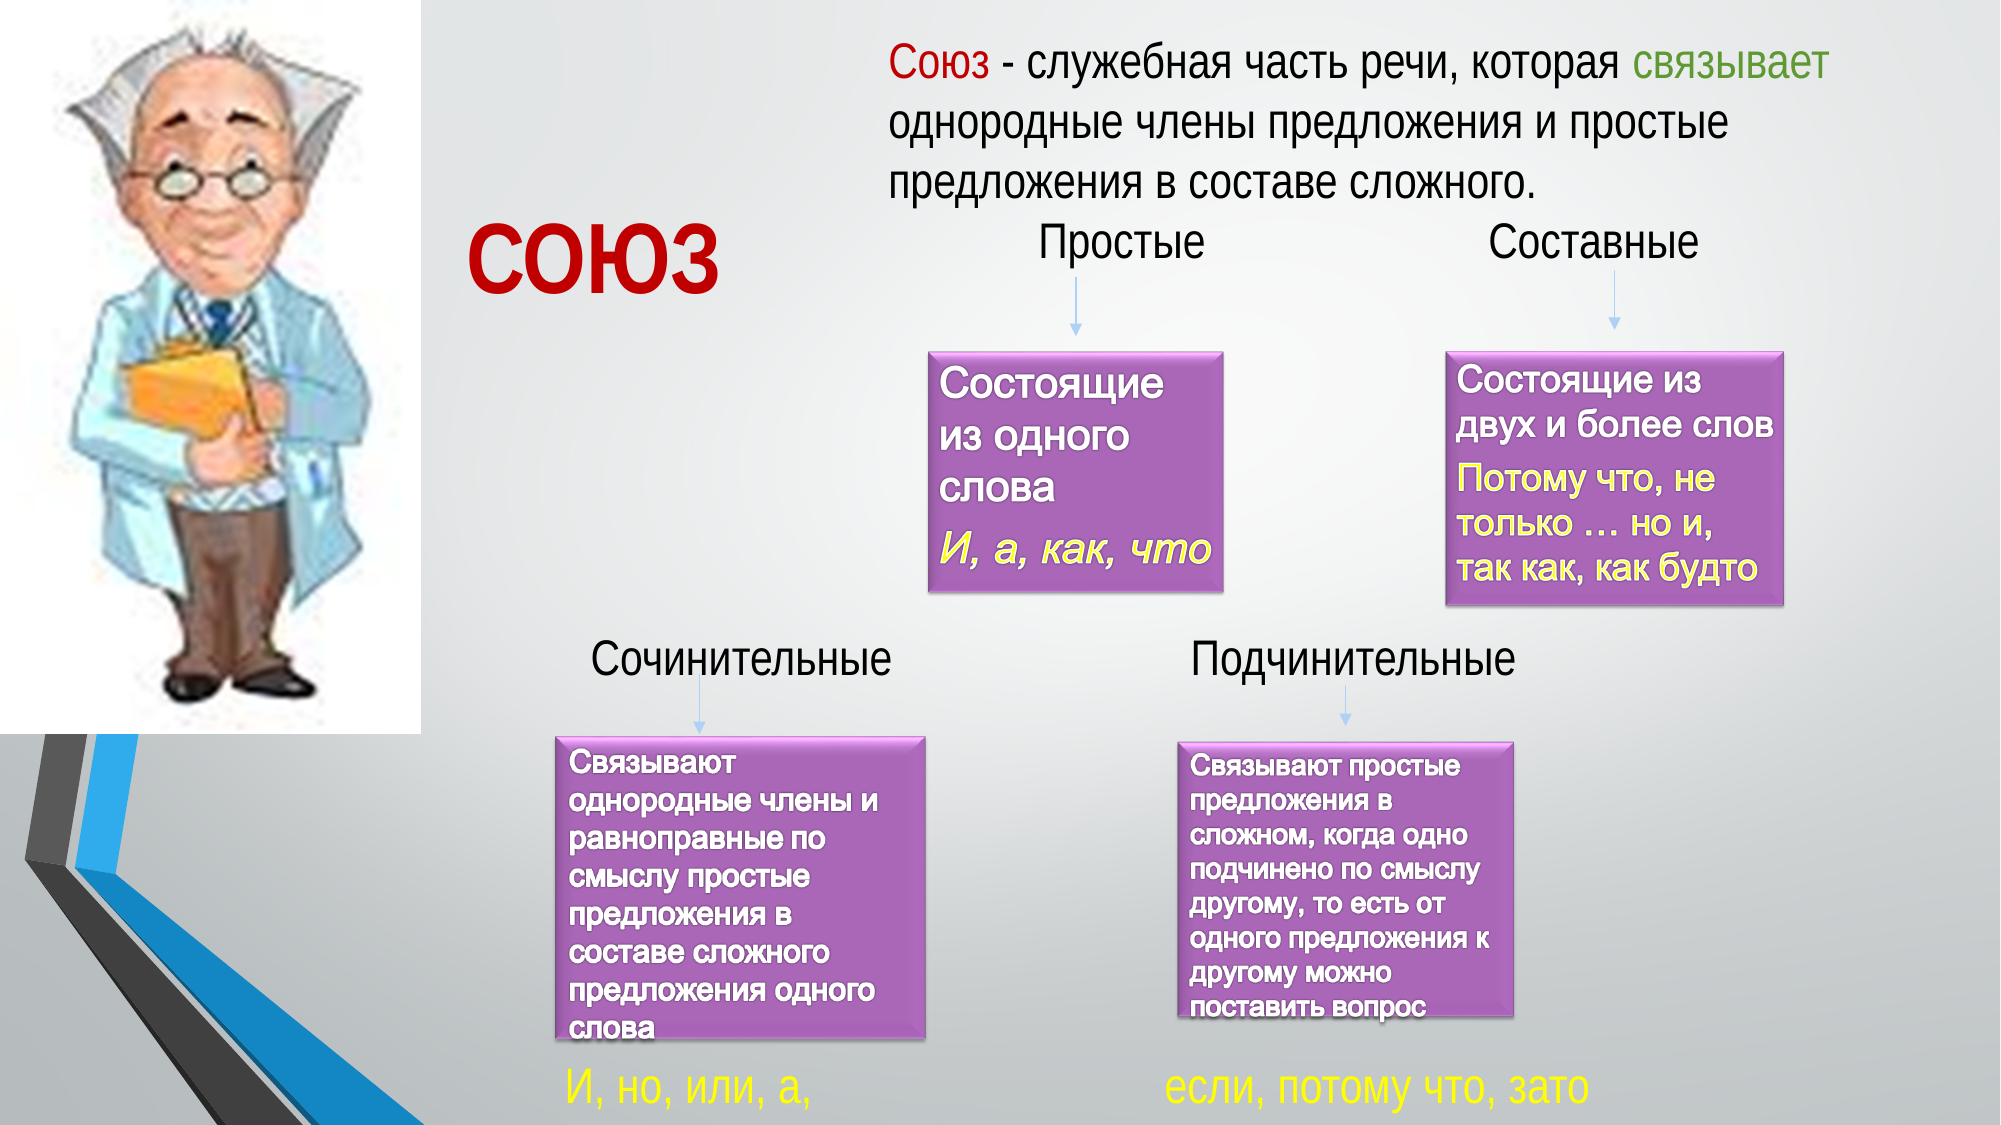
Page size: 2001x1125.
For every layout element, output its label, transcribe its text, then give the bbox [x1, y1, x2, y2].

title СОЮЗ [421, 199, 769, 309]
picture [0, 0, 421, 735]
text_box Сочинительные Подчинительные [575, 618, 1576, 693]
text_box Союз - служебная часть речи, которая связывает однородные члены предложения и простые предложения в составе сложного. Простые Составные [873, 21, 1874, 276]
picture [1172, 739, 1520, 1033]
picture [923, 349, 1229, 599]
picture [1441, 349, 1789, 613]
picture [549, 733, 931, 1051]
text_box И, но, или, а, если, потому что, зато [549, 1045, 1730, 1121]
